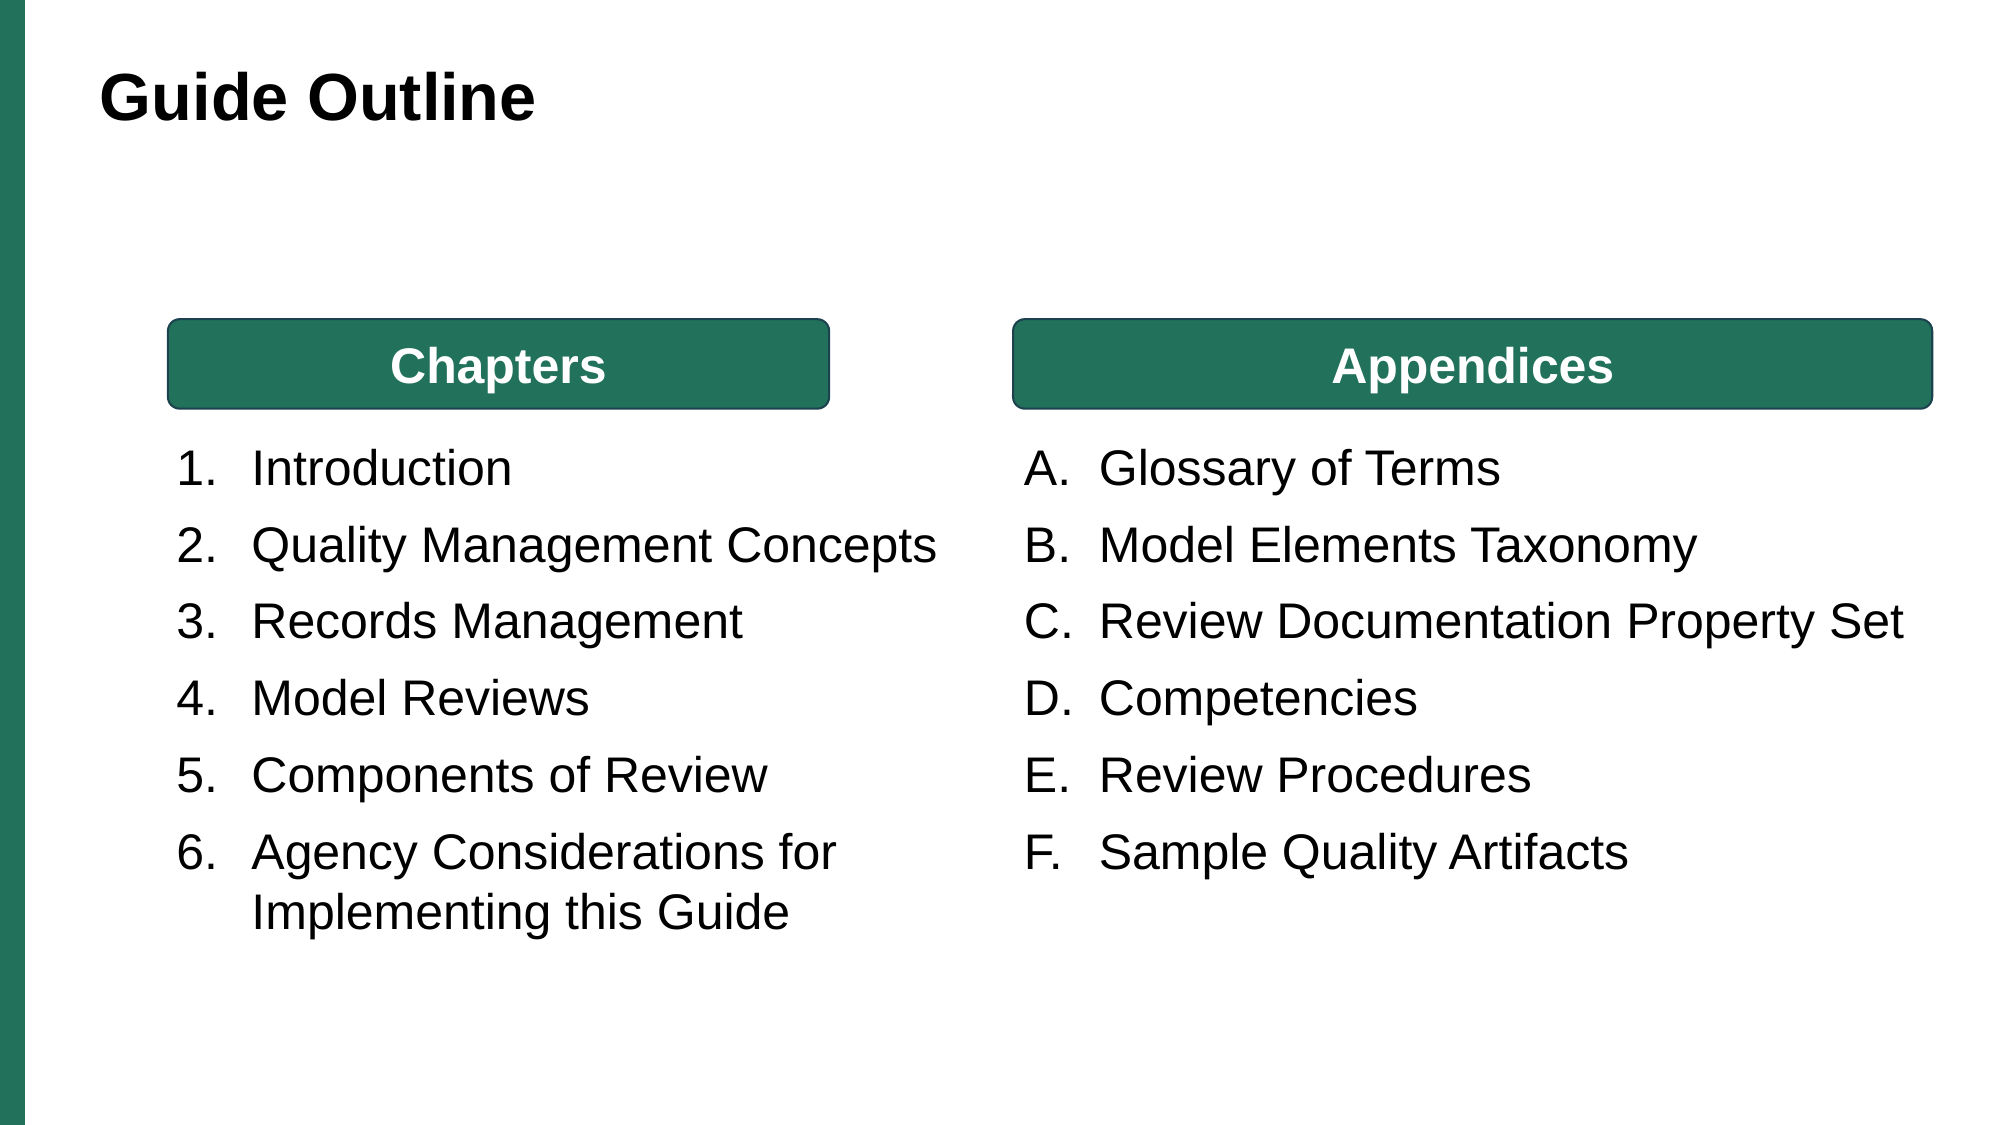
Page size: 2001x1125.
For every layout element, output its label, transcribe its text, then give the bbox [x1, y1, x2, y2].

title Guide Outline [99, 62, 1900, 200]
list Introduction Quality Management Concepts Records Management Model Reviews Components of Review Agency Considerations for Implementing this Guide [176, 435, 947, 981]
text_box Glossary of Terms Model Elements Taxonomy Review Documentation Property Set Competencies Review Procedures Sample Quality Artifacts [1023, 435, 1933, 918]
text_box Appendices [1011, 318, 1934, 410]
text_box Chapters [166, 318, 831, 410]
